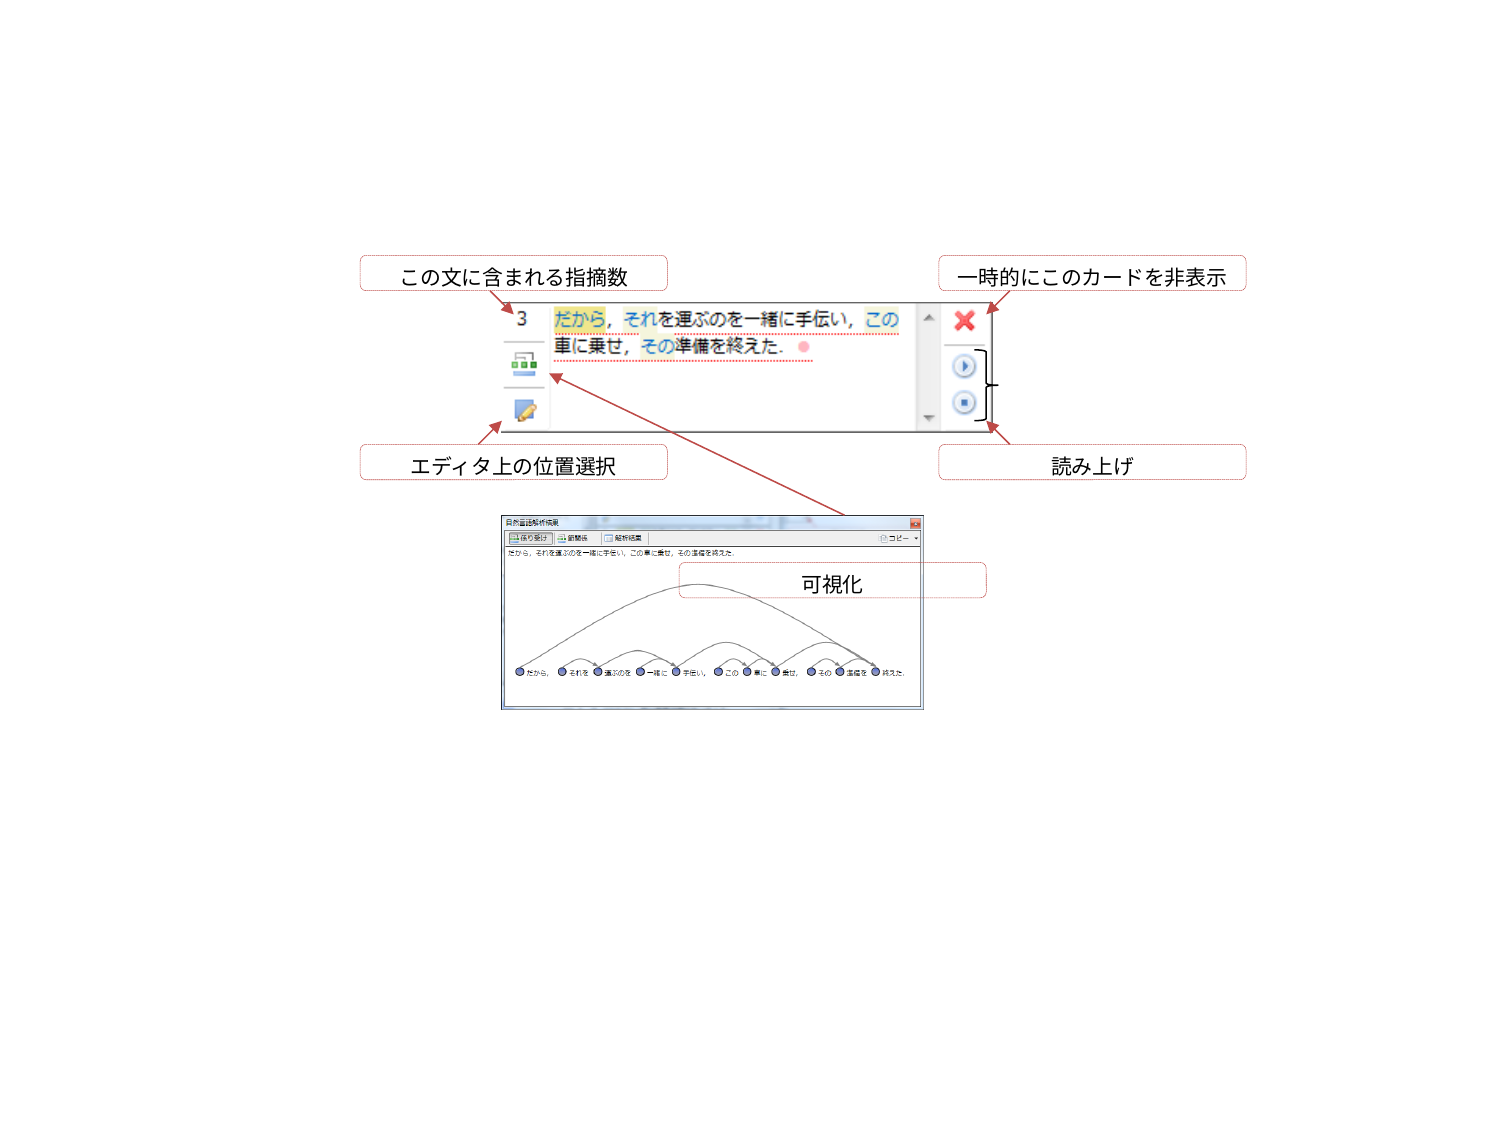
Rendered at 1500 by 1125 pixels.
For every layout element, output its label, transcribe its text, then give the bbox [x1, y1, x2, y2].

text_box エディタ上の位置選択 [358, 442, 543, 482]
text_box 一時的にこのカードを非表示 [936, 253, 1249, 293]
picture [501, 302, 993, 433]
text_box 読み上げ [936, 442, 1249, 482]
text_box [985, 420, 1010, 445]
picture [501, 514, 924, 710]
text_box この文に含まれる指摘数 [358, 253, 670, 293]
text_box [477, 420, 503, 445]
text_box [985, 290, 1010, 315]
text_box 可視化 [929, 560, 989, 600]
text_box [548, 373, 845, 516]
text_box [489, 290, 514, 315]
